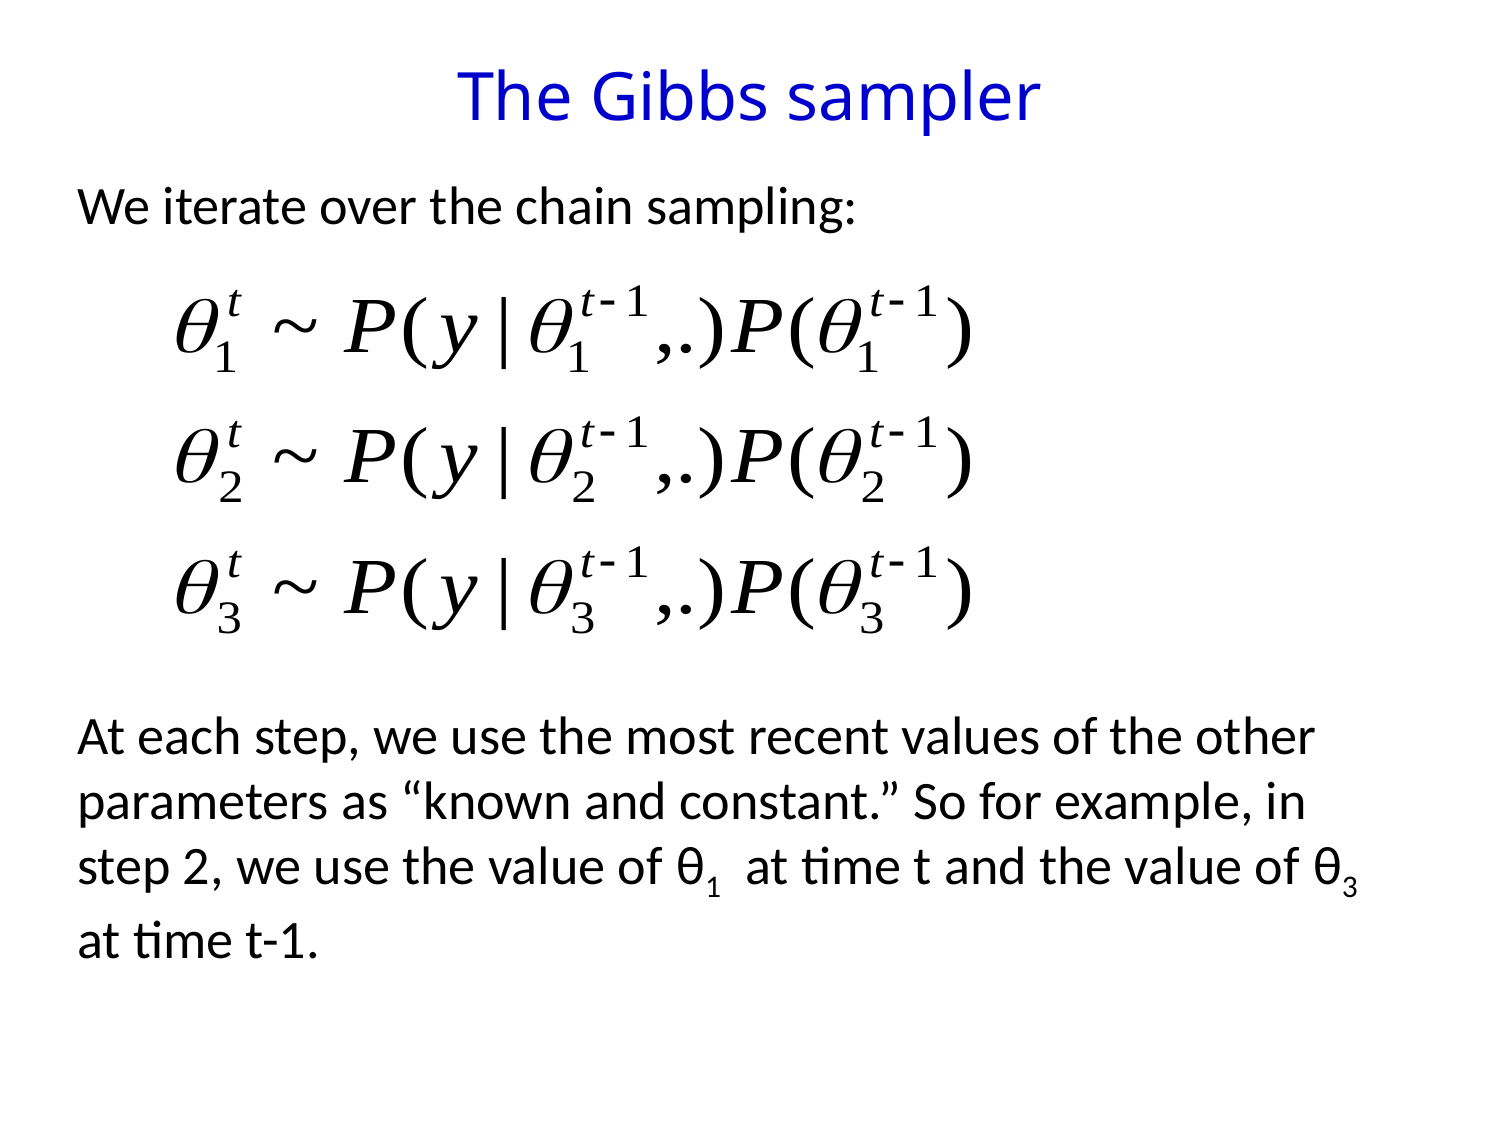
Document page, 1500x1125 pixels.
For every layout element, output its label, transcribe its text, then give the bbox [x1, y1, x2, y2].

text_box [162, 264, 988, 649]
title The Gibbs sampler [75, 0, 1425, 188]
list We iterate over the chain sampling: At each step, we use the most recent values of the other parameters as “known and constant.” So for example, in step 2, we use the value of θ1 at time t and the value of θ3 at time t-1. [62, 162, 1413, 905]
